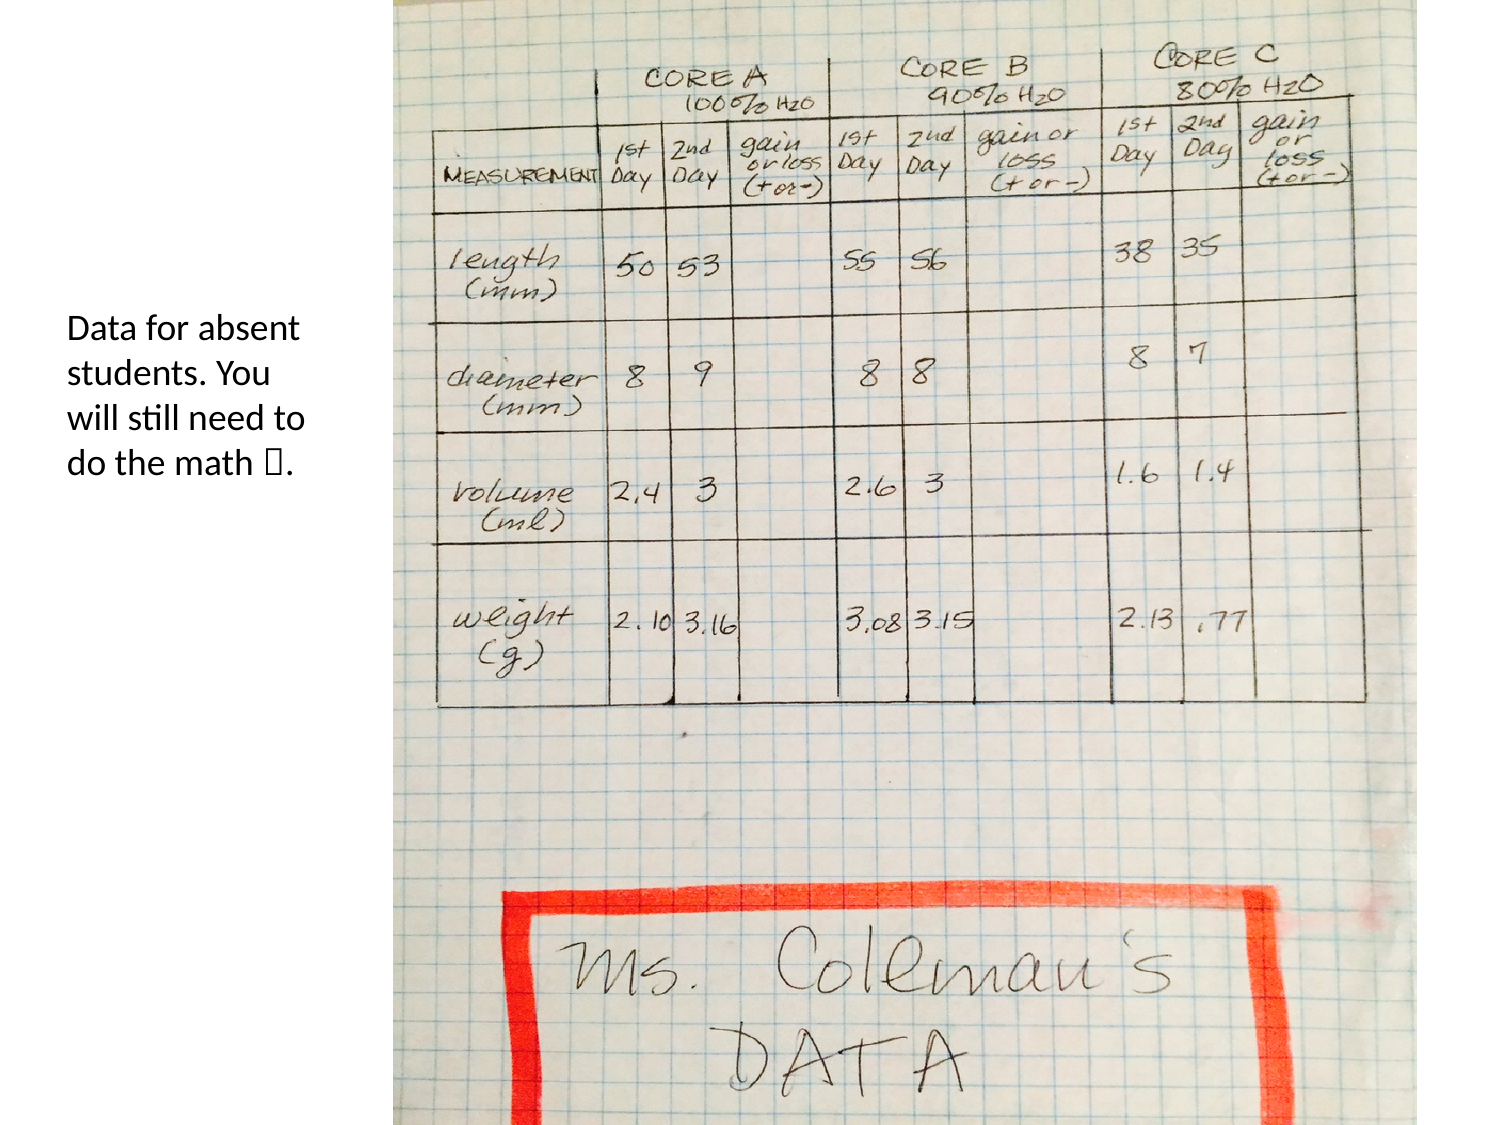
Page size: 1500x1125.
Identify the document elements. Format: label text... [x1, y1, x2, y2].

picture [393, 0, 1417, 1125]
text_box Data for absent students. You will still need to do the math . [52, 295, 323, 491]
